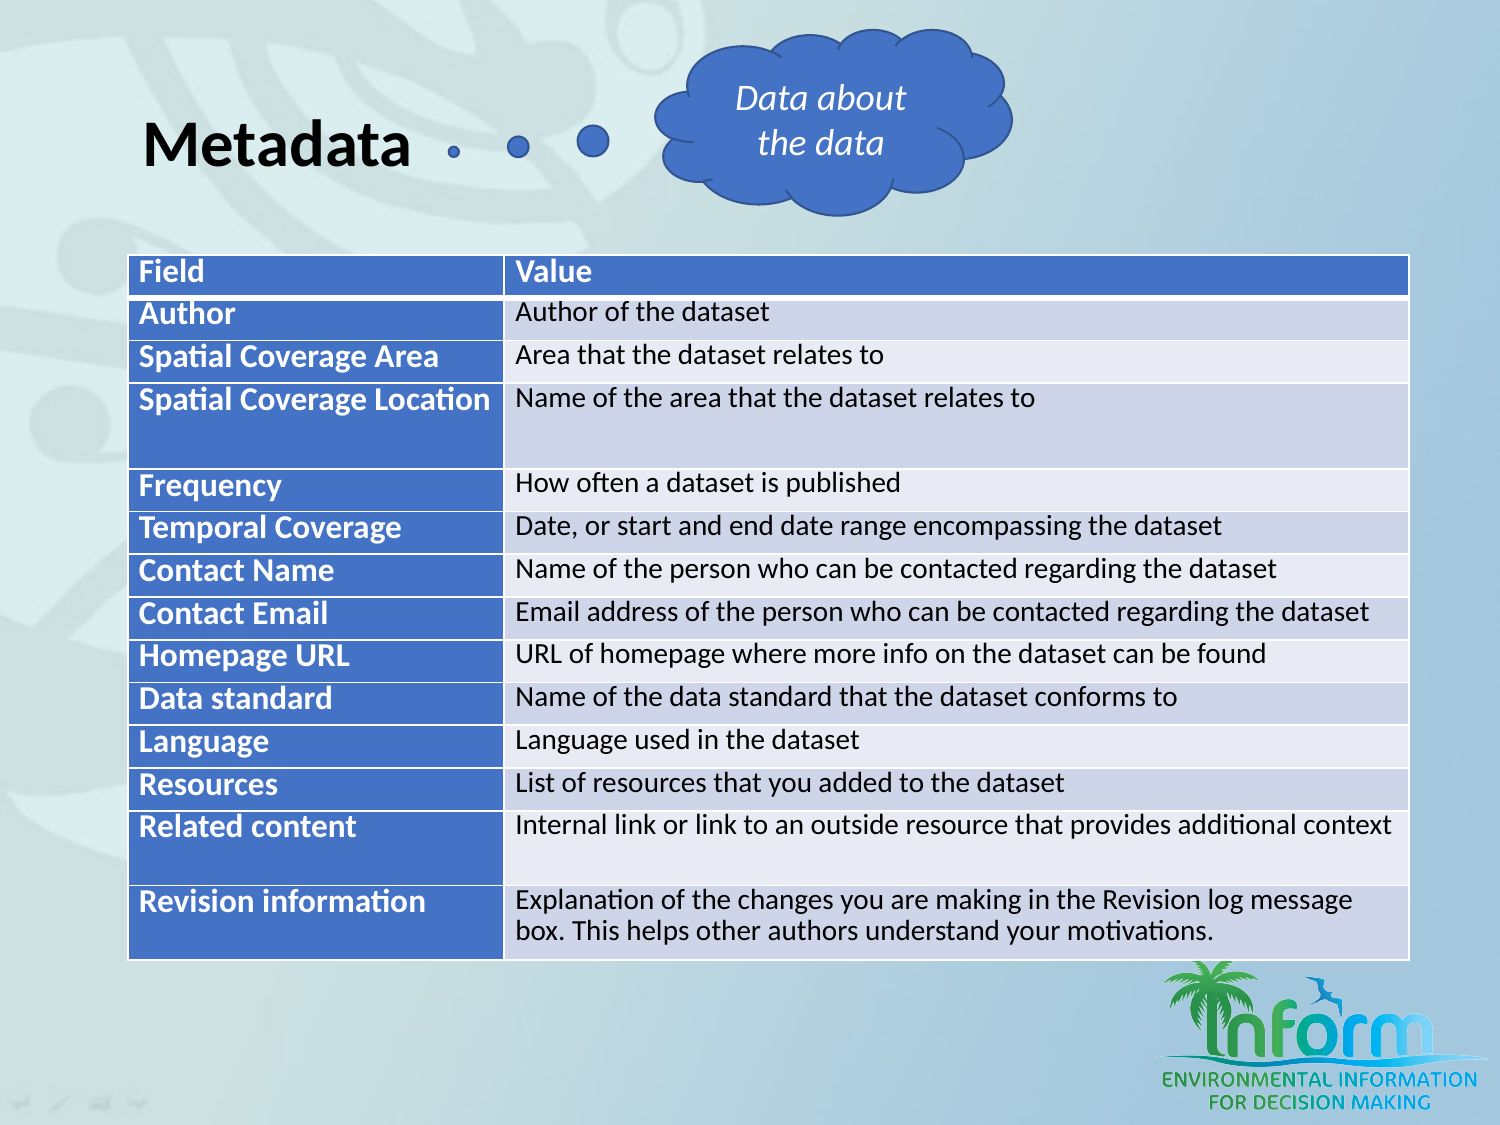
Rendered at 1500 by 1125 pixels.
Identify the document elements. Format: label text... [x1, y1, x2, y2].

text_box Metadata [127, 92, 706, 188]
text_box Data about the data [654, 28, 1014, 217]
table_cell List of resources that you added to the dataset [505, 769, 1408, 810]
table_cell Email address of the person who can be contacted regarding the dataset [505, 598, 1408, 639]
table_cell Resources [129, 769, 503, 810]
text_box Data about the data [576, 124, 610, 158]
table_cell Name of the data standard that the dataset conforms to [505, 683, 1408, 724]
table_cell Data standard [129, 683, 503, 724]
table_cell Name of the area that the dataset relates to [505, 384, 1408, 468]
table_cell Related content [129, 812, 503, 885]
table_cell Author [129, 301, 503, 340]
table_cell Frequency [129, 470, 503, 511]
table_cell Contact Email [129, 598, 503, 639]
table_cell Explanation of the changes you are making in the Revision log message box. This helps other authors understand your motivations. [505, 886, 1408, 959]
picture [0, 0, 1500, 1125]
table_cell Language [129, 726, 503, 767]
text_box [789, 29, 820, 37]
table_header Value [505, 256, 1408, 295]
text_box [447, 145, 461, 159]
text_box Data about the data [506, 135, 530, 159]
table_cell URL of homepage where more info on the dataset can be found [505, 641, 1408, 682]
table_cell Spatial Coverage Location [129, 384, 503, 468]
table_cell Language used in the dataset [505, 726, 1408, 767]
table_cell Name of the person who can be contacted regarding the dataset [505, 555, 1408, 596]
table_cell Revision information [129, 886, 503, 959]
table_cell Date, or start and end date range encompassing the dataset [505, 512, 1408, 553]
table_cell Internal link or link to an outside resource that provides additional context [505, 812, 1408, 885]
table_cell Area that the dataset relates to [505, 341, 1408, 382]
table_header Field [129, 256, 503, 295]
table_cell Contact Name [129, 555, 503, 596]
table_cell How often a dataset is published [505, 470, 1408, 511]
table_cell Spatial Coverage Area [129, 341, 503, 382]
table_cell Temporal Coverage [129, 512, 503, 553]
table_cell Homepage URL [129, 641, 503, 682]
table_cell Author of the dataset [505, 301, 1408, 340]
